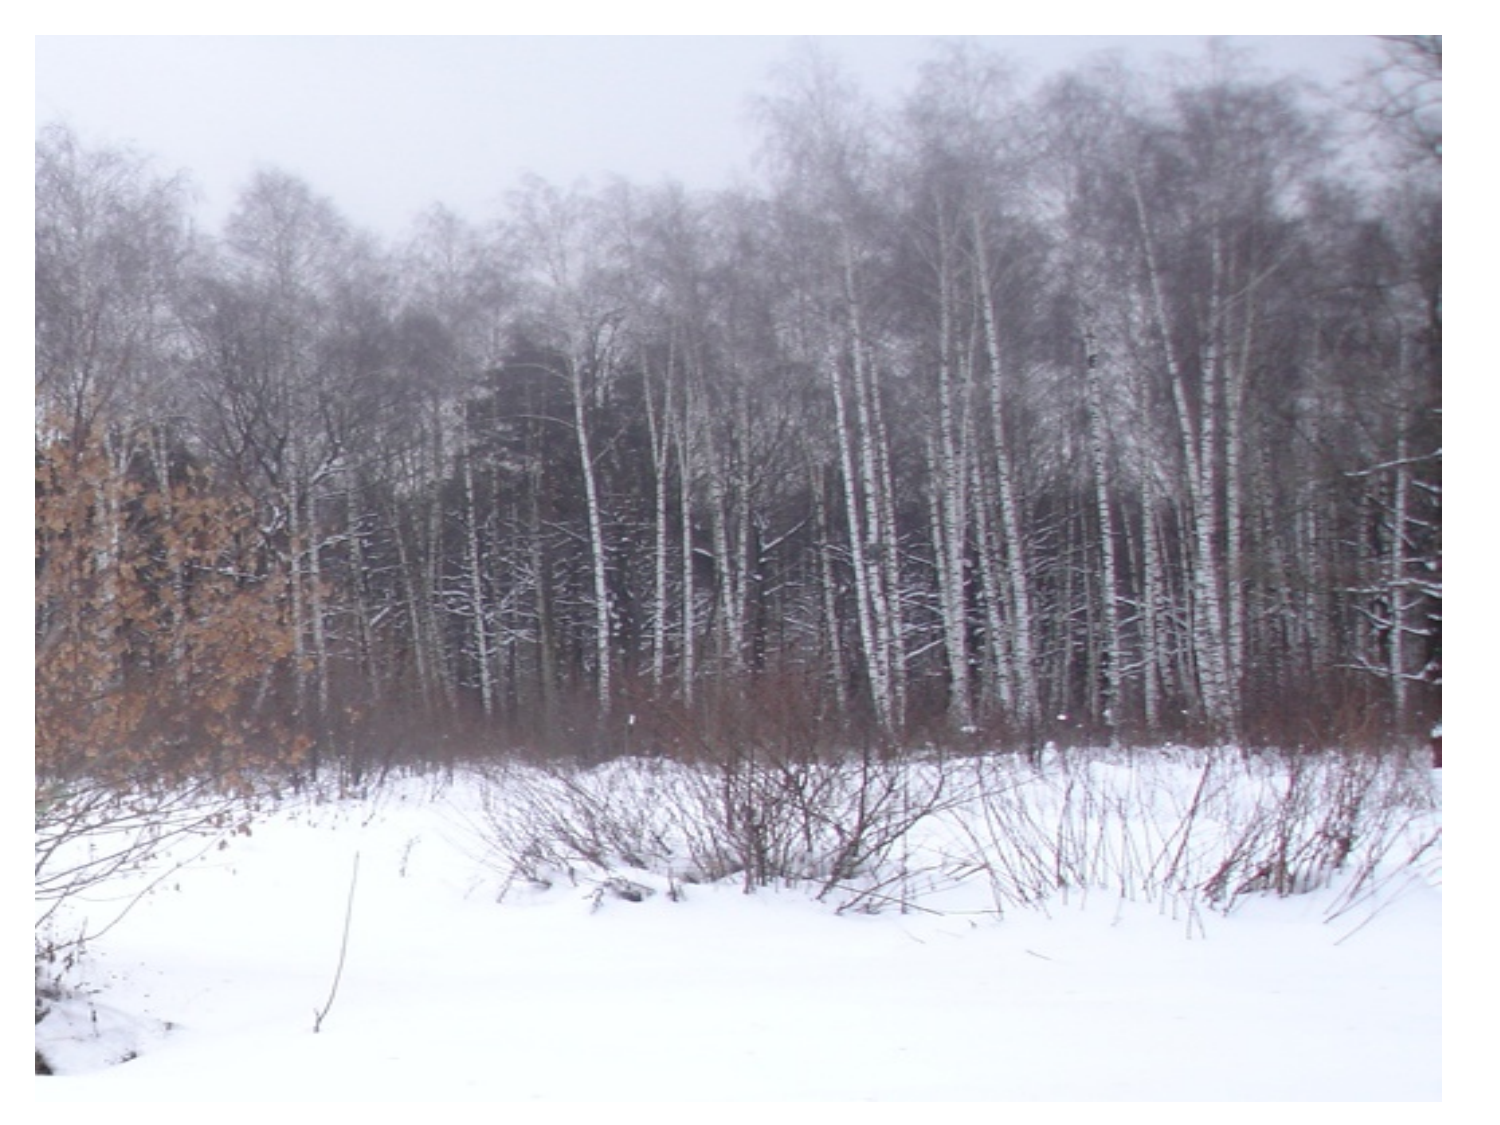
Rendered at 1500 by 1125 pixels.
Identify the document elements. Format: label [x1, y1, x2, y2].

picture [34, 34, 1442, 1102]
